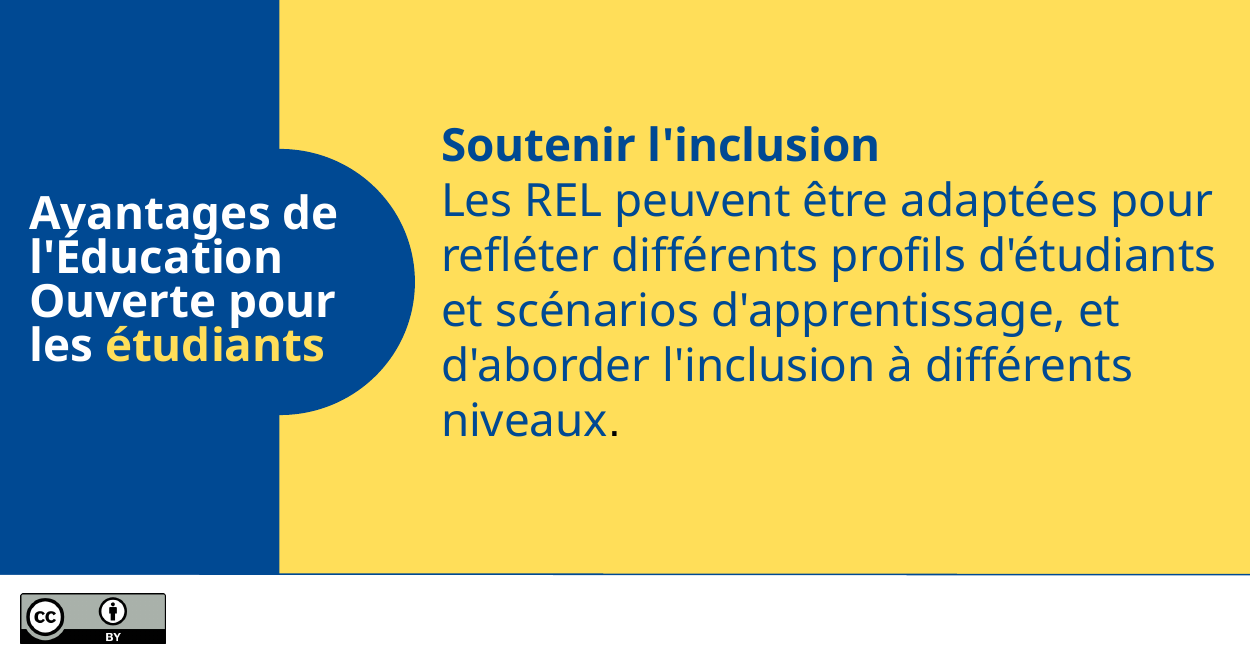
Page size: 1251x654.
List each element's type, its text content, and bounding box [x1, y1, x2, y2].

text_box [195, 148, 415, 416]
text_box [0, 0, 280, 573]
picture [20, 592, 166, 645]
text_box [0, 582, 1250, 654]
text_box Soutenir l'inclusion Les REL peuvent être adaptées pour refléter différents profils d'étudiants et scénarios d'apprentissage, et d'aborder l'inclusion à différents niveaux. [425, 100, 1250, 461]
text_box Avantages de l'Éducation Ouverte pour les étudiants [14, 179, 355, 385]
